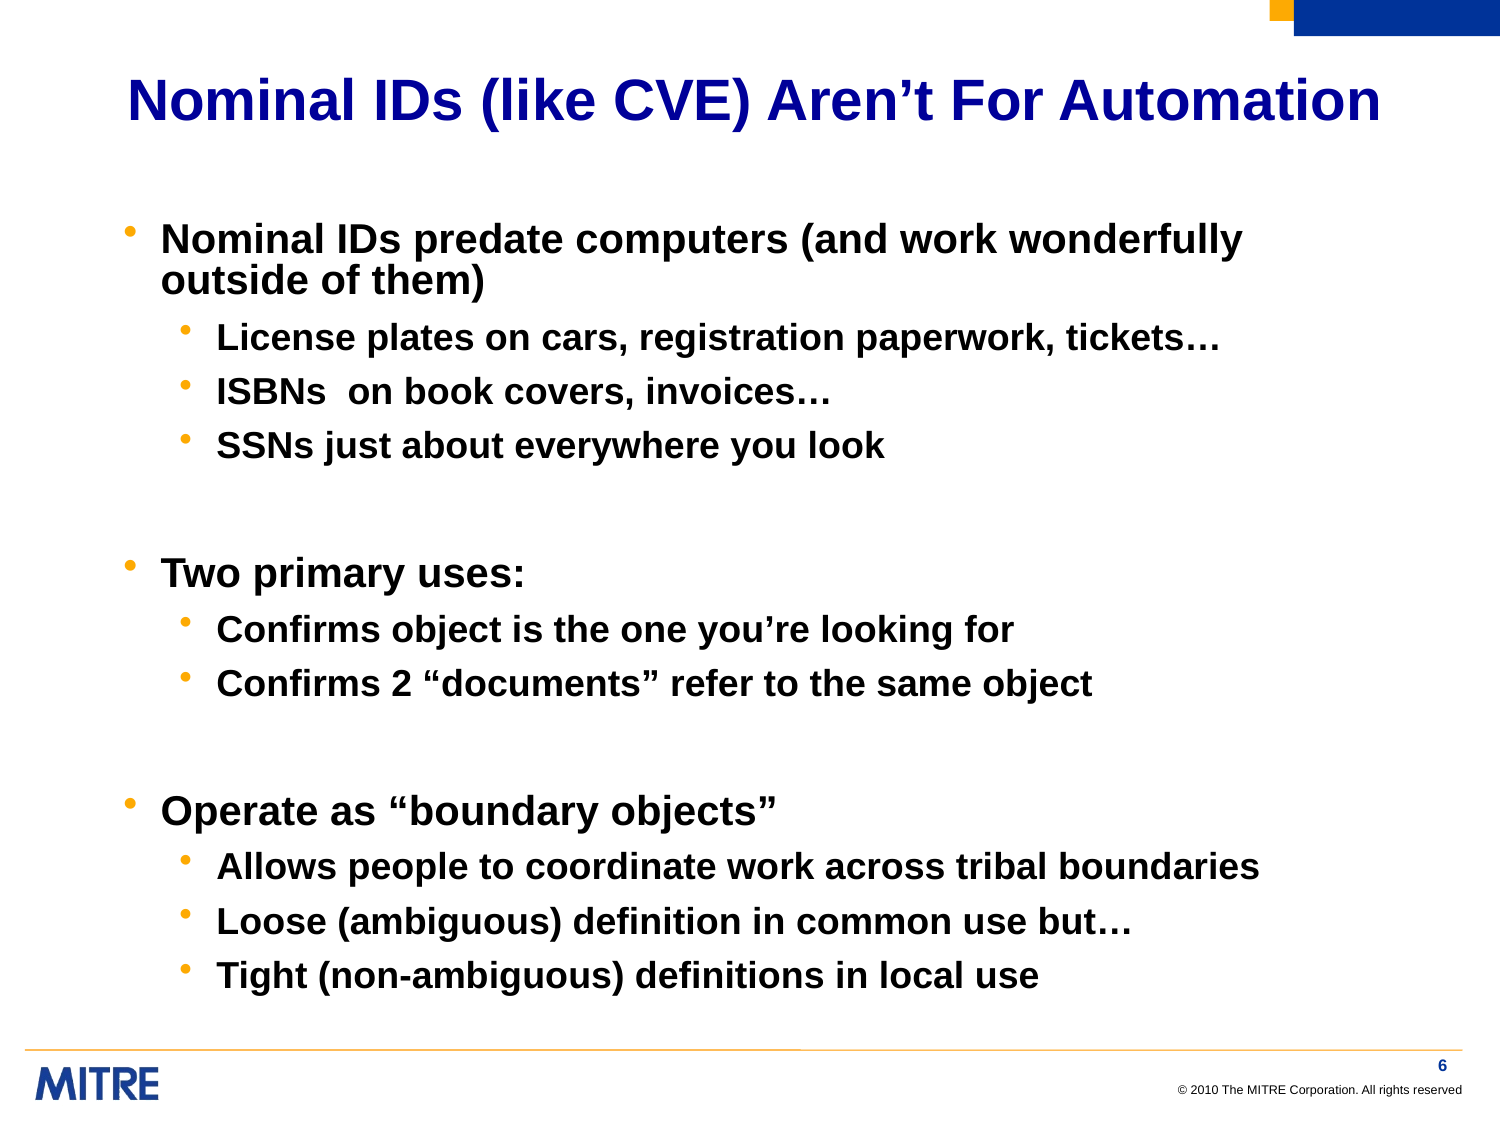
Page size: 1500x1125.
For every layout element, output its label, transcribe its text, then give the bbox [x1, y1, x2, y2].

picture [30, 1064, 163, 1106]
list Nominal IDs predate computers (and work wonderfully outside of them) License plates on cars, registration paperwork, tickets… ISBNs on book covers, invoices… SSNs just about everywhere you look Two primary uses: Confirms object is the one you’re looking for Confirms 2 “documents” refer to the same object Operate as “boundary objects” Allows people to coordinate work across tribal boundaries Loose (ambiguous) definition in common use but… Tight (non-ambiguous) definitions in local use [108, 212, 1371, 1002]
slide_number 6 [1374, 1049, 1463, 1076]
title Nominal IDs (like CVE) Aren’t For Automation [112, 62, 1500, 151]
